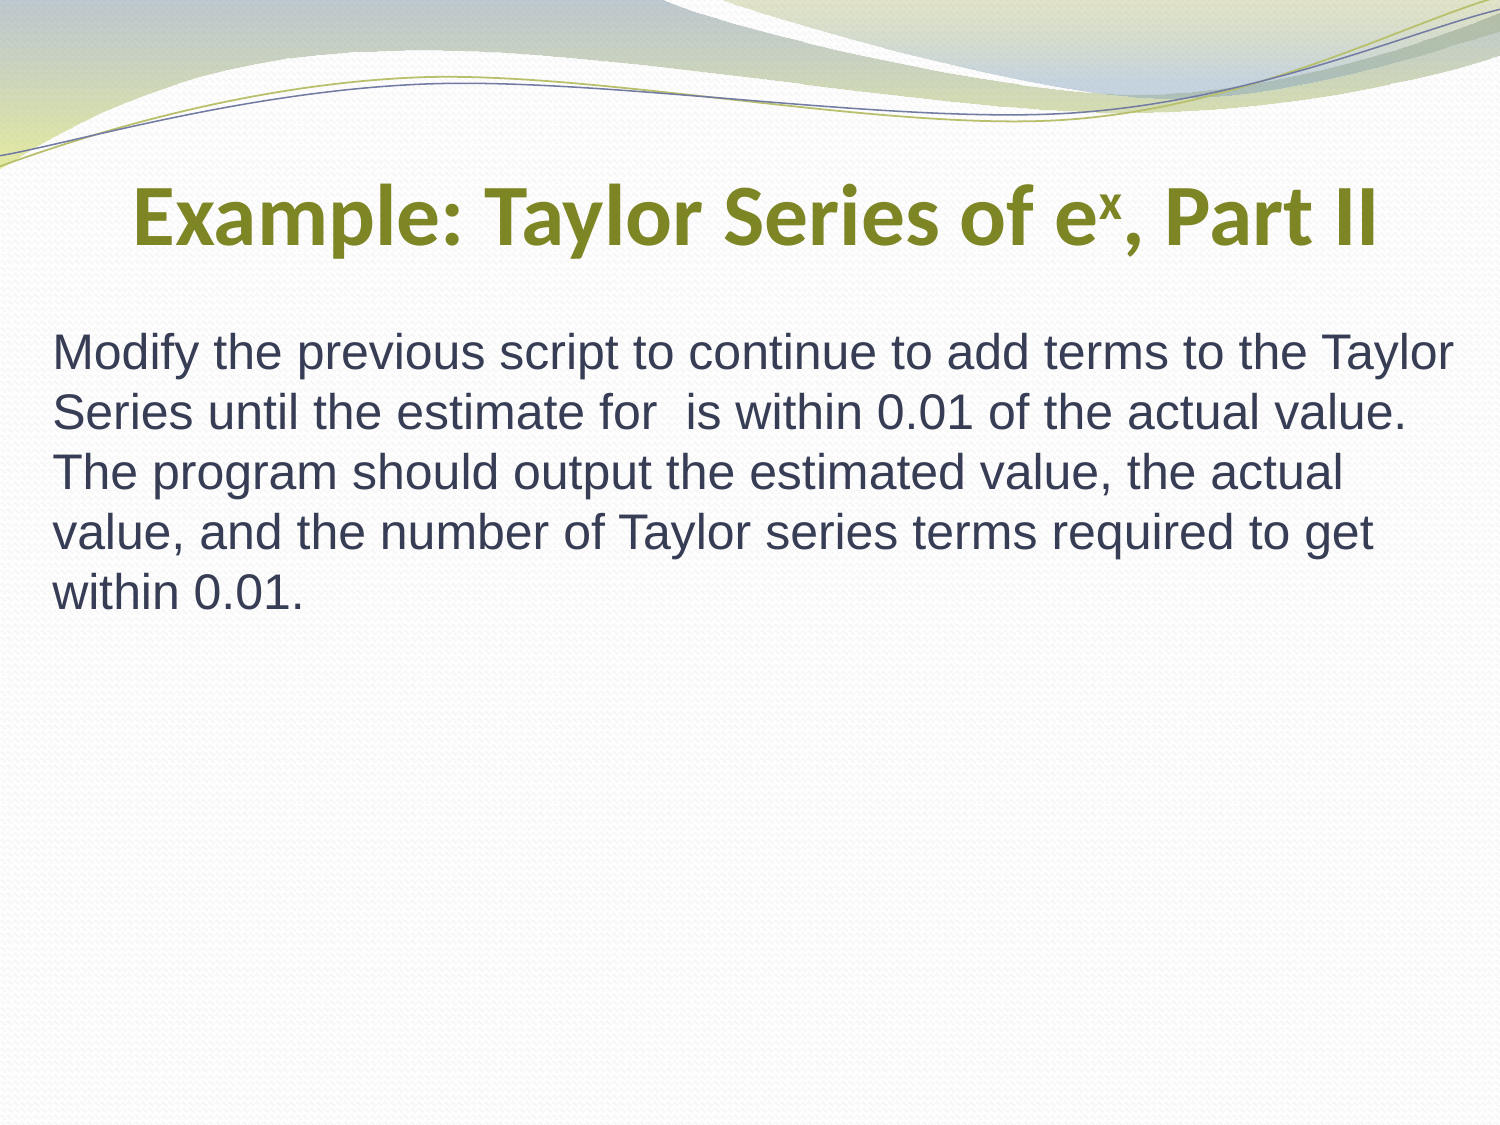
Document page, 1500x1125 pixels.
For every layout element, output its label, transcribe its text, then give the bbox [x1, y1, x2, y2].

title Example: Taylor Series of ex, Part II [75, 75, 1438, 263]
